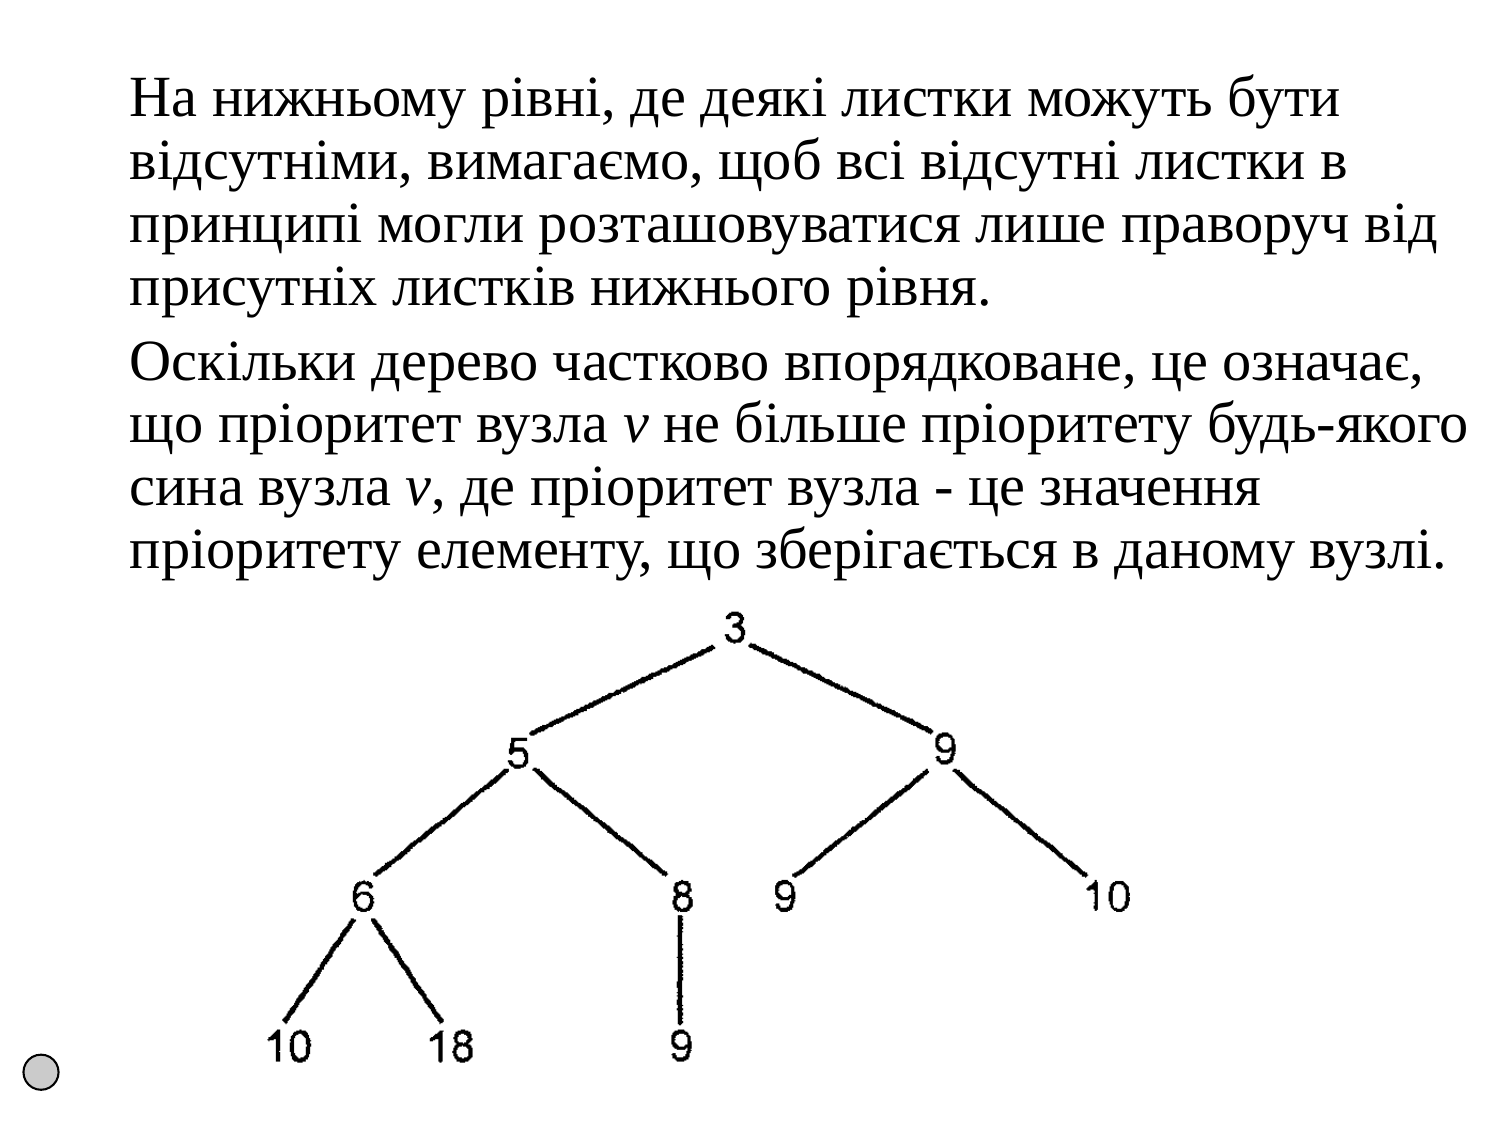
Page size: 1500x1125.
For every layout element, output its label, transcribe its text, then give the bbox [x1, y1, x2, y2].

list На нижньому рівні, де деякі листки можуть бути відсутніми, вимагаємо, щоб всі відсутні листки в принципі могли розташовуватися лише праворуч від присутніх листків нижнього рівня. Оскільки дерево частково впорядковане, це означає, що пріоритет вузла v не більше пріоритету будь-якого сина вузла v, де пріоритет вузла - це значення пріоритету елементу, що зберігається в даному вузлі. [0, 58, 1500, 610]
text_box [23, 1054, 59, 1090]
picture [245, 585, 1161, 1079]
